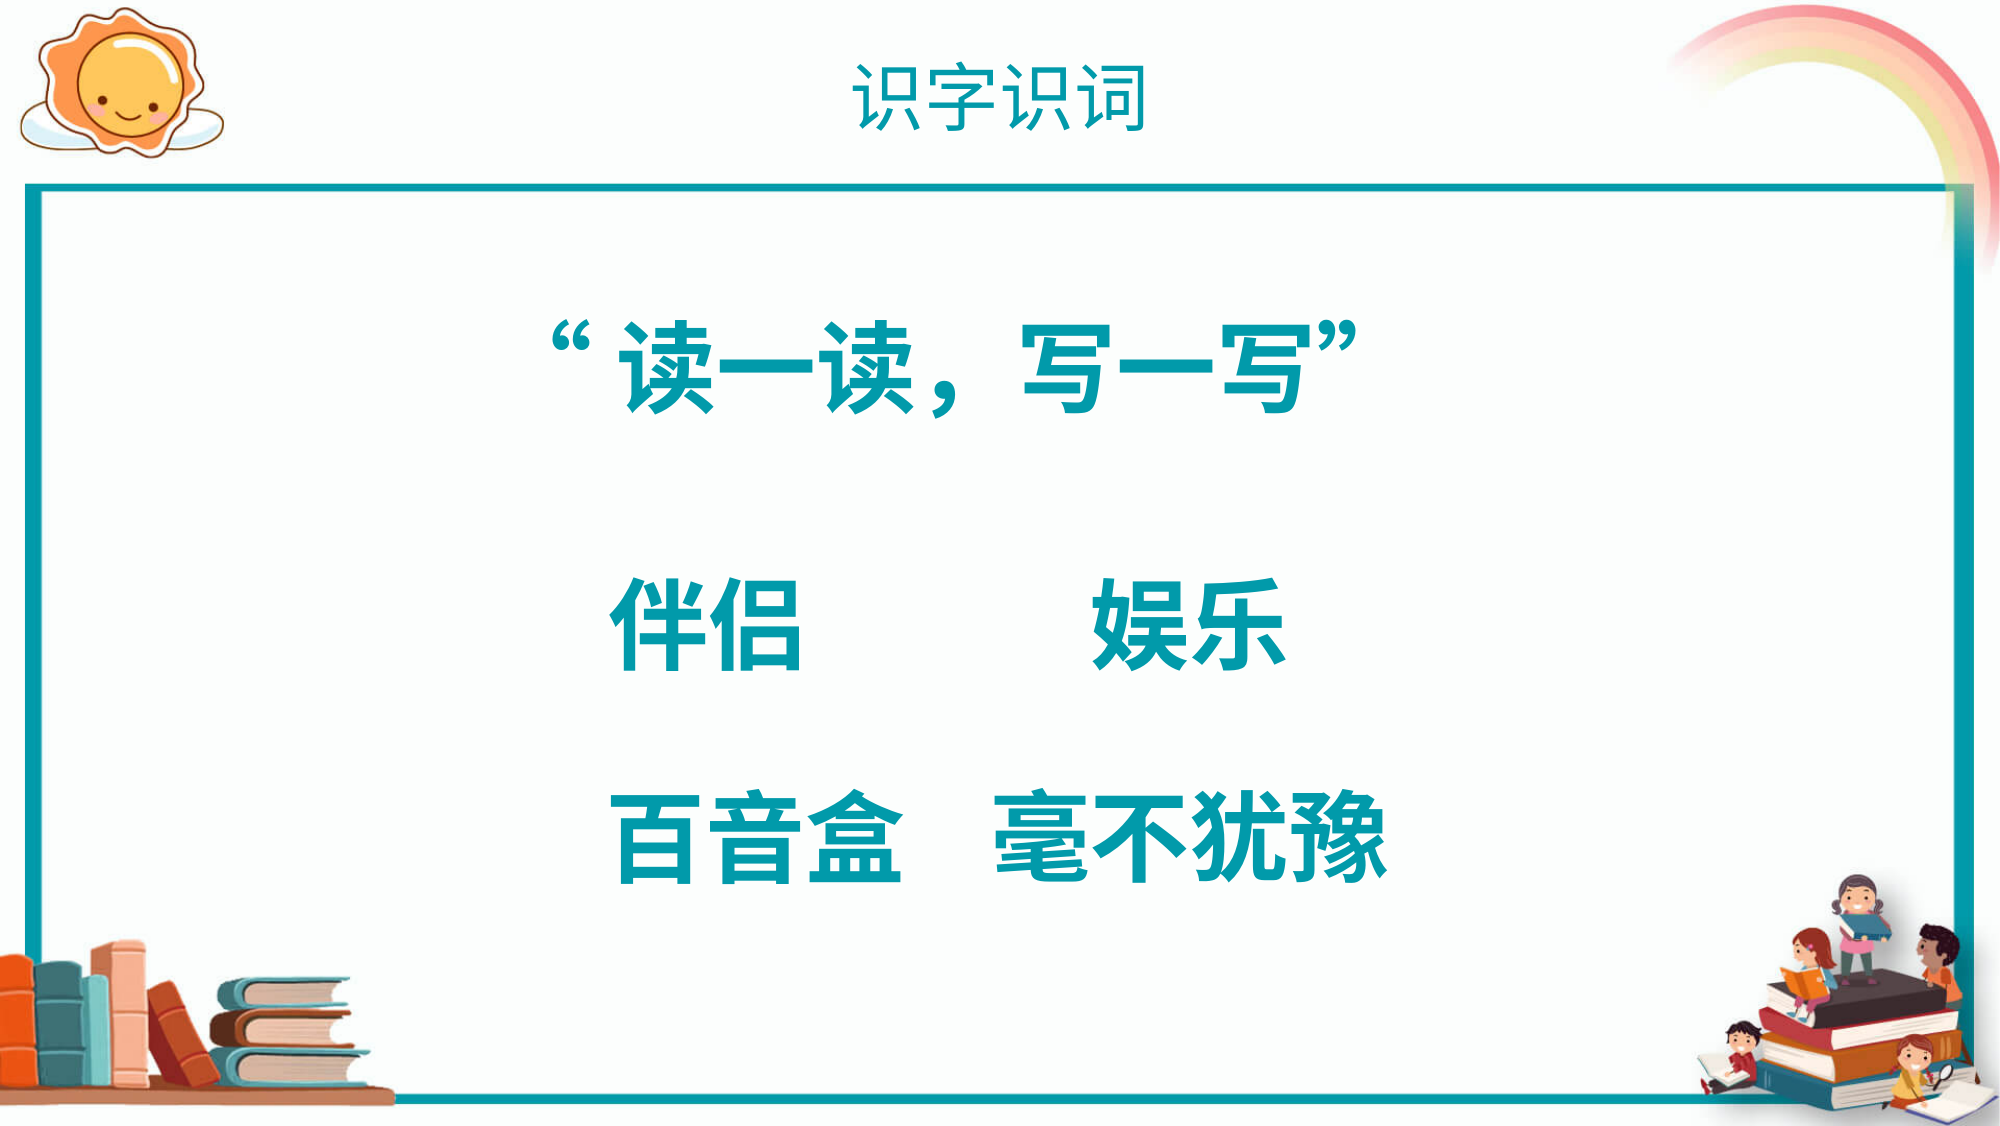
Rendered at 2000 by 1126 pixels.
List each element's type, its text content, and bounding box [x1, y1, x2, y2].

text_box 识字识词 [732, 49, 1267, 140]
text_box 伴侣 [588, 554, 851, 690]
text_box 百音盒 [588, 767, 922, 903]
text_box 娱乐 [1073, 554, 1307, 690]
text_box “读一读，写一写” [417, 297, 1492, 433]
picture [0, 0, 2000, 1126]
text_box 毫不犹豫 [972, 767, 1407, 903]
